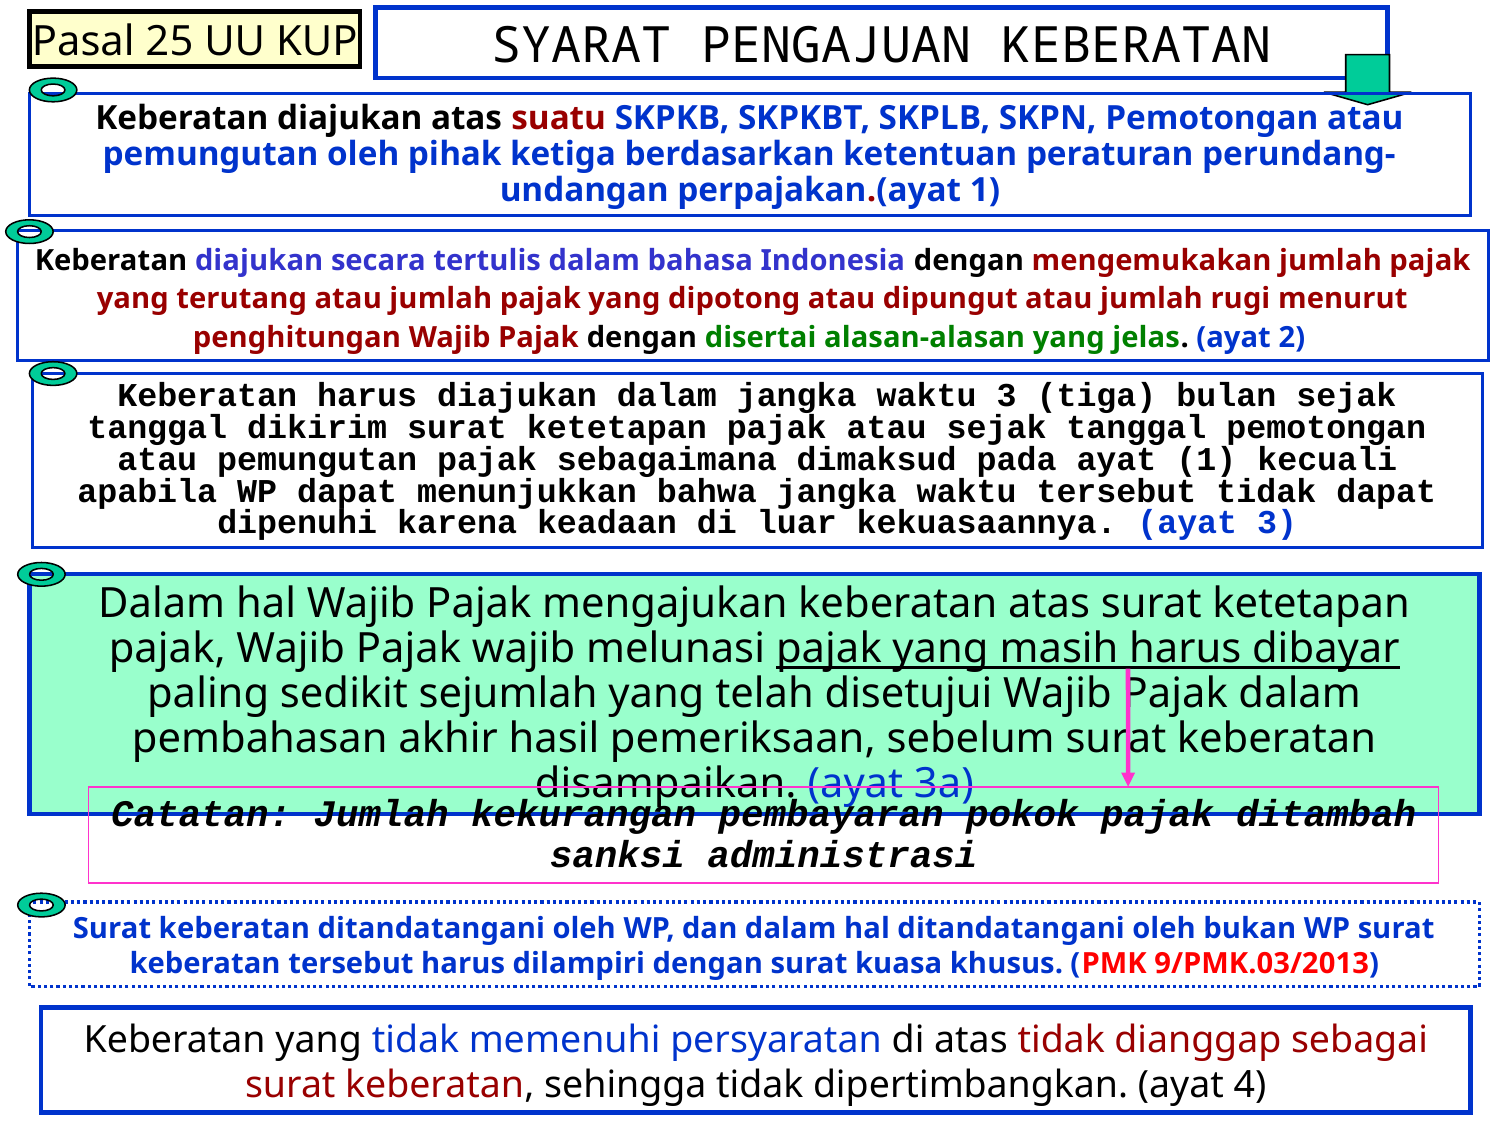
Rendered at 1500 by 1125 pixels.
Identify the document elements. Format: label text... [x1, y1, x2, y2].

text_box Surat keberatan ditandatangani oleh WP, dan dalam hal ditandatangani oleh bukan WP surat keberatan tersebut harus dilampiri dengan surat kuasa khusus. (PMK 9/PMK.03/2013) [29, 902, 1480, 987]
text_box Pasal 25 UU KUP [29, 11, 361, 67]
text_box [1121, 668, 1135, 786]
text_box Catatan: Jumlah kekurangan pembayaran pokok pajak ditambah sanksi administrasi [88, 786, 1439, 883]
text_box [29, 361, 77, 386]
text_box [1323, 54, 1412, 93]
text_box [17, 562, 66, 587]
text_box [29, 78, 77, 102]
text_box Dalam hal Wajib Pajak mengajukan keberatan atas surat ketetapan pajak, Wajib Pajak wajib melunasi pajak yang masih harus dibayar paling sedikit sejumlah yang telah disetujui Wajib Pajak dalam pembahasan akhir hasil pemeriksaan, sebelum surat keberatan disampaikan. (ayat 3a) [29, 574, 1480, 815]
text_box Keberatan yang tidak memenuhi persyaratan di atas tidak dianggap sebagai surat keberatan, sehingga tidak dipertimbangkan. (ayat 4) [41, 1007, 1471, 1113]
text_box Keberatan harus diajukan dalam jangka waktu 3 (tiga) bulan sejak tanggal dikirim surat ketetapan pajak atau sejak tanggal pemotongan atau pemungutan pajak sebagaimana dimaksud pada ayat (1) kecuali apabila WP dapat menunjukkan bahwa jangka waktu tersebut tidak dapat dipenuhi karena keadaan di luar kekuasaannya. (ayat 3) [32, 373, 1483, 548]
text_box [17, 893, 66, 917]
text_box Keberatan diajukan secara tertulis dalam bahasa Indonesia dengan mengemukakan jumlah pajak yang terutang atau jumlah pajak yang dipotong atau dipungut atau jumlah rugi menurut penghitungan Wajib Pajak dengan disertai alasan-alasan yang jelas. (ayat 2) [17, 230, 1489, 361]
title SYARAT PENGAJUAN KEBERATAN [374, 6, 1388, 79]
text_box Keberatan diajukan atas suatu SKPKB, SKPKBT, SKPLB, SKPN, Pemotongan atau pemungutan oleh pihak ketiga berdasarkan ketentuan peraturan perundang-undangan perpajakan.(ayat 1) [29, 93, 1471, 216]
text_box [5, 219, 54, 244]
